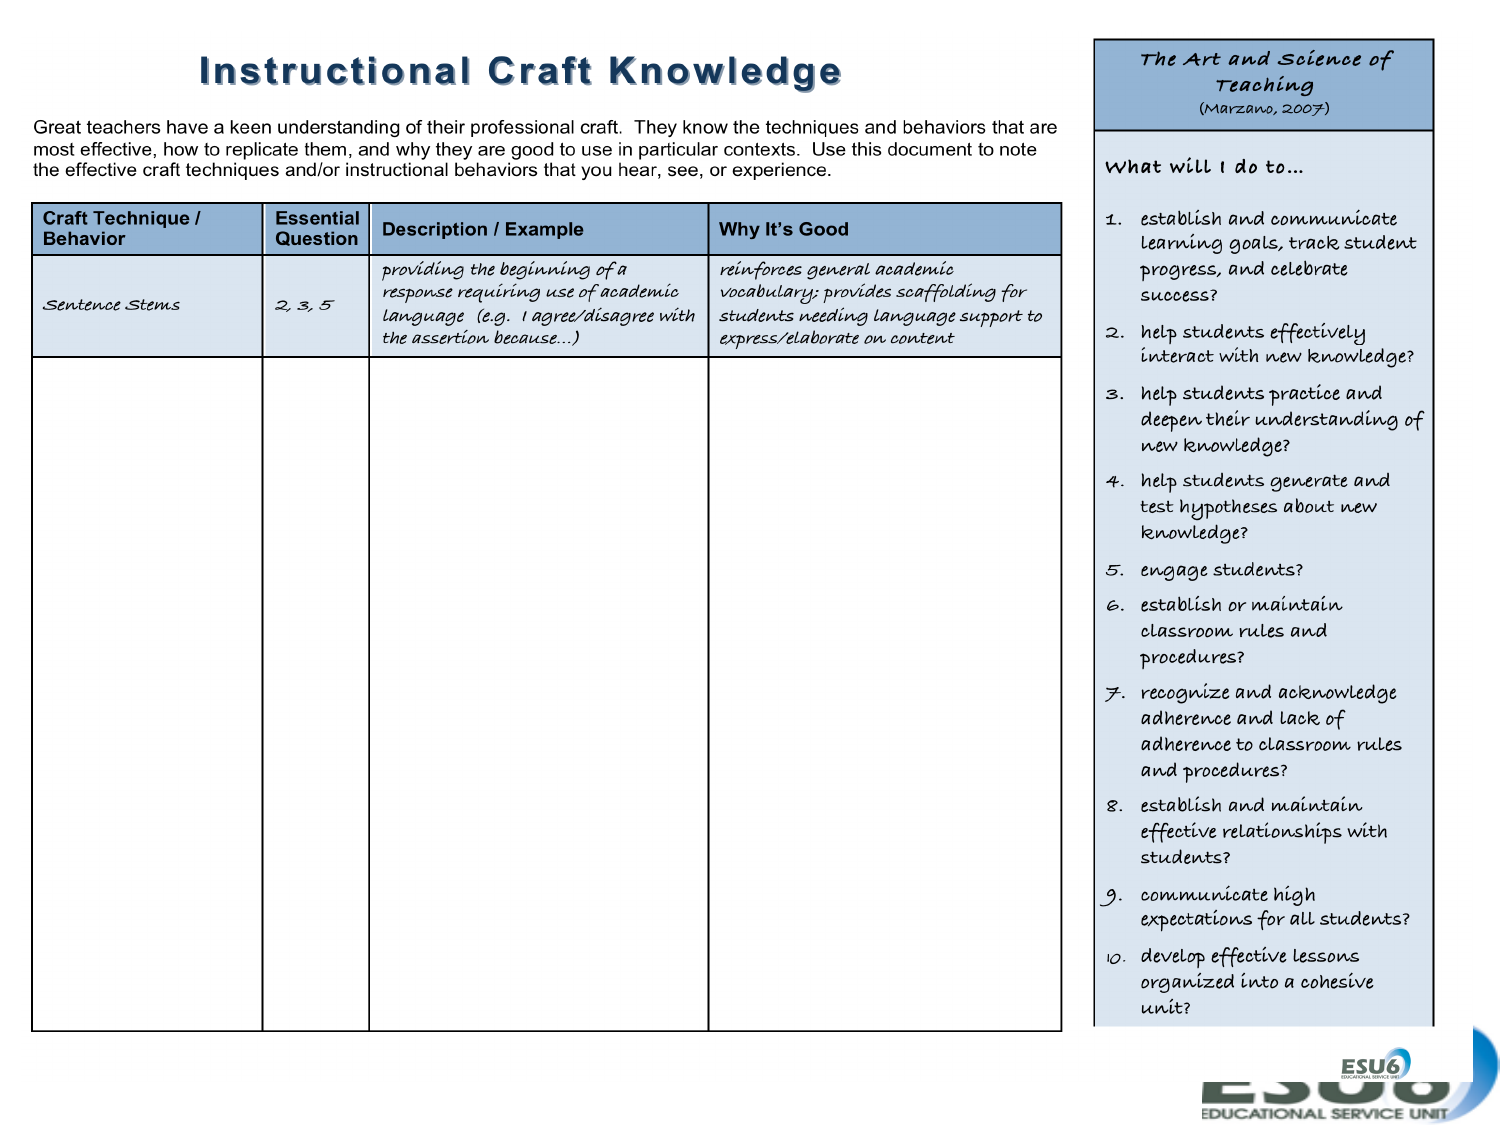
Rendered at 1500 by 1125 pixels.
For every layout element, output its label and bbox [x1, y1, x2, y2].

text_box [21, 30, 1474, 1082]
picture [1202, 1020, 1500, 1125]
